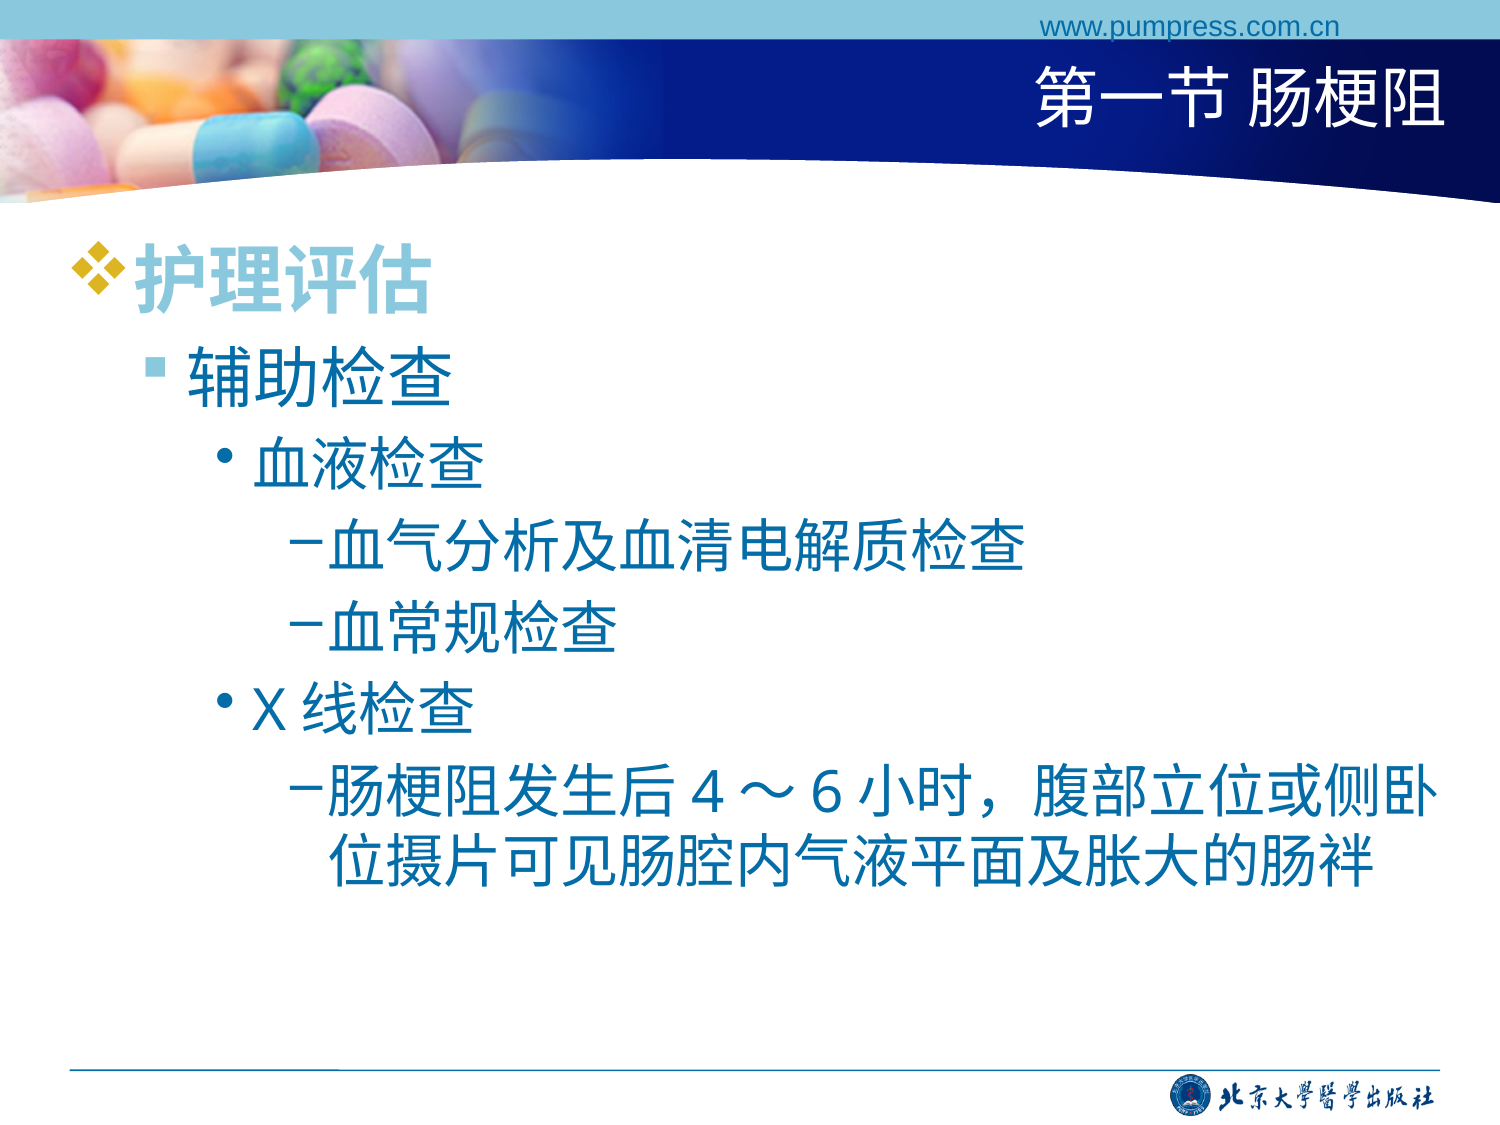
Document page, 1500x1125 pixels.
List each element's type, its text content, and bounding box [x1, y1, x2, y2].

slide_number www.pumpress.com.cn [1025, 0, 1463, 38]
picture [1170, 1074, 1436, 1118]
list 护理评估 辅助检查 血液检查 血气分析及血清电解质检查 血常规检查 X线检查 肠梗阻发生后4～6小时，腹部立位或侧卧位摄片可见肠腔内气液平面及胀大的肠袢 [49, 224, 1463, 1026]
picture [0, 40, 1500, 203]
title 第一节 肠梗阻 [137, 49, 1463, 143]
